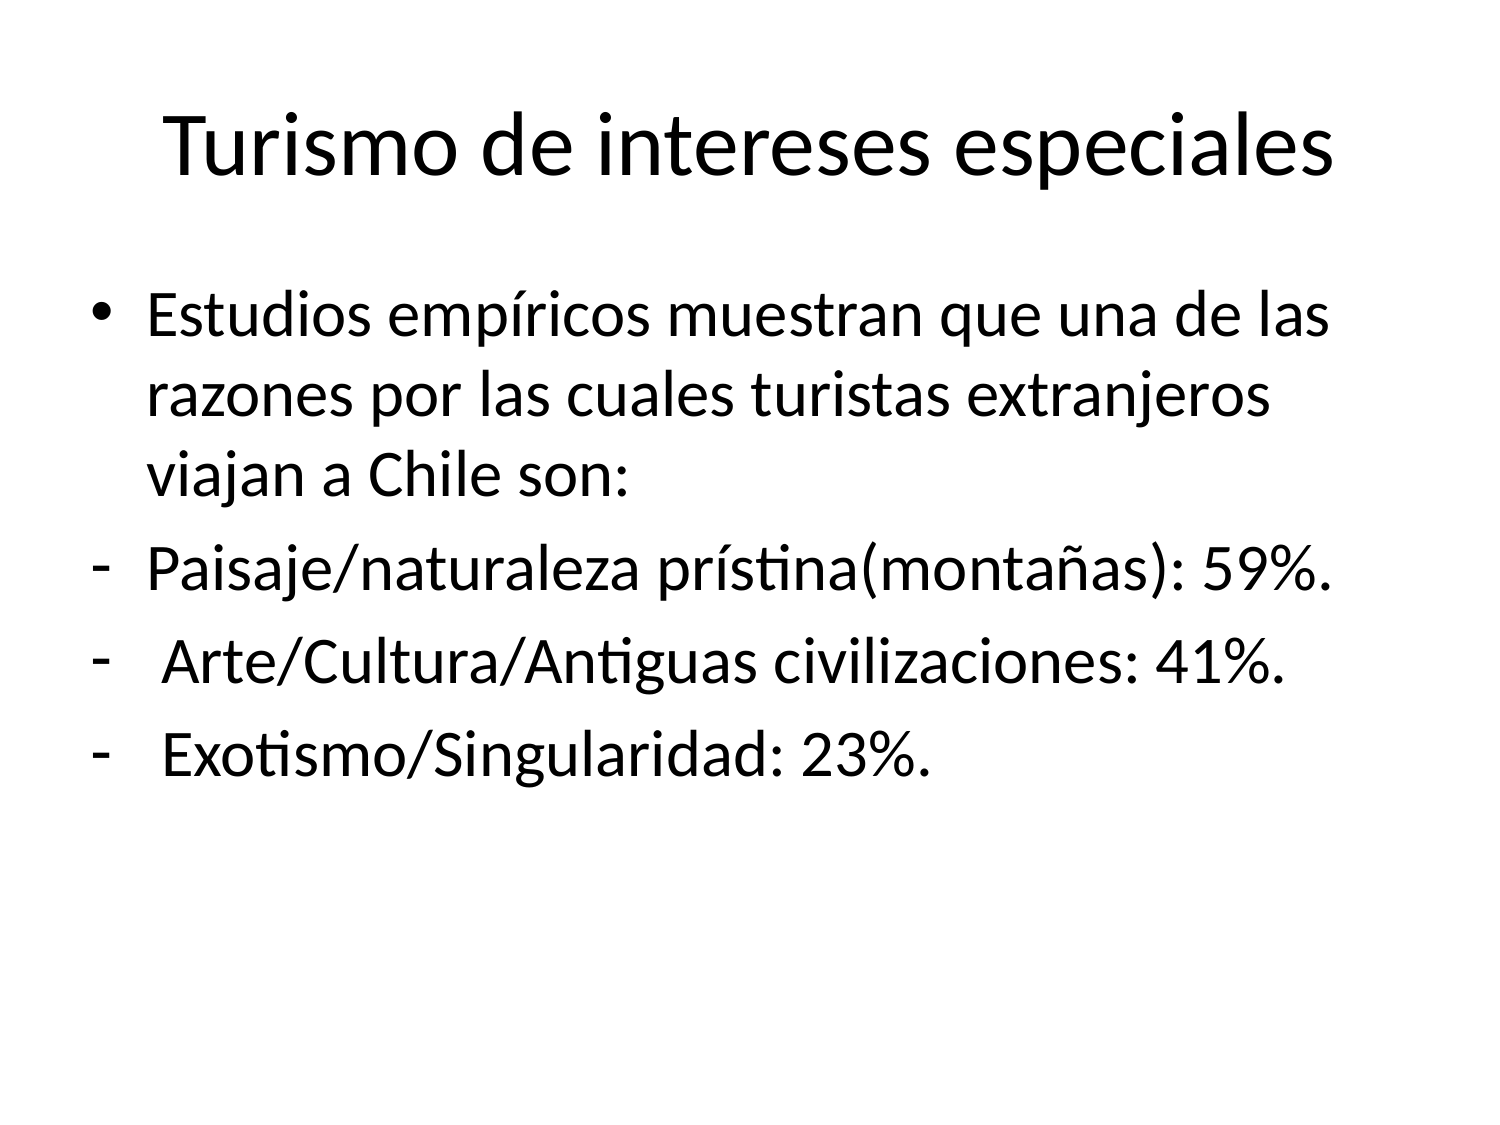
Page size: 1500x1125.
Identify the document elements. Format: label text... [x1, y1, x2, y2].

list Estudios empíricos muestran que una de las razones por las cuales turistas extranjeros viajan a Chile son: Paisaje/naturaleza prístina(montañas): 59%. Arte/Cultura/Antiguas civilizaciones: 41%. Exotismo/Singularidad: 23%. [75, 262, 1425, 1005]
title Turismo de intereses especiales [75, 45, 1425, 233]
